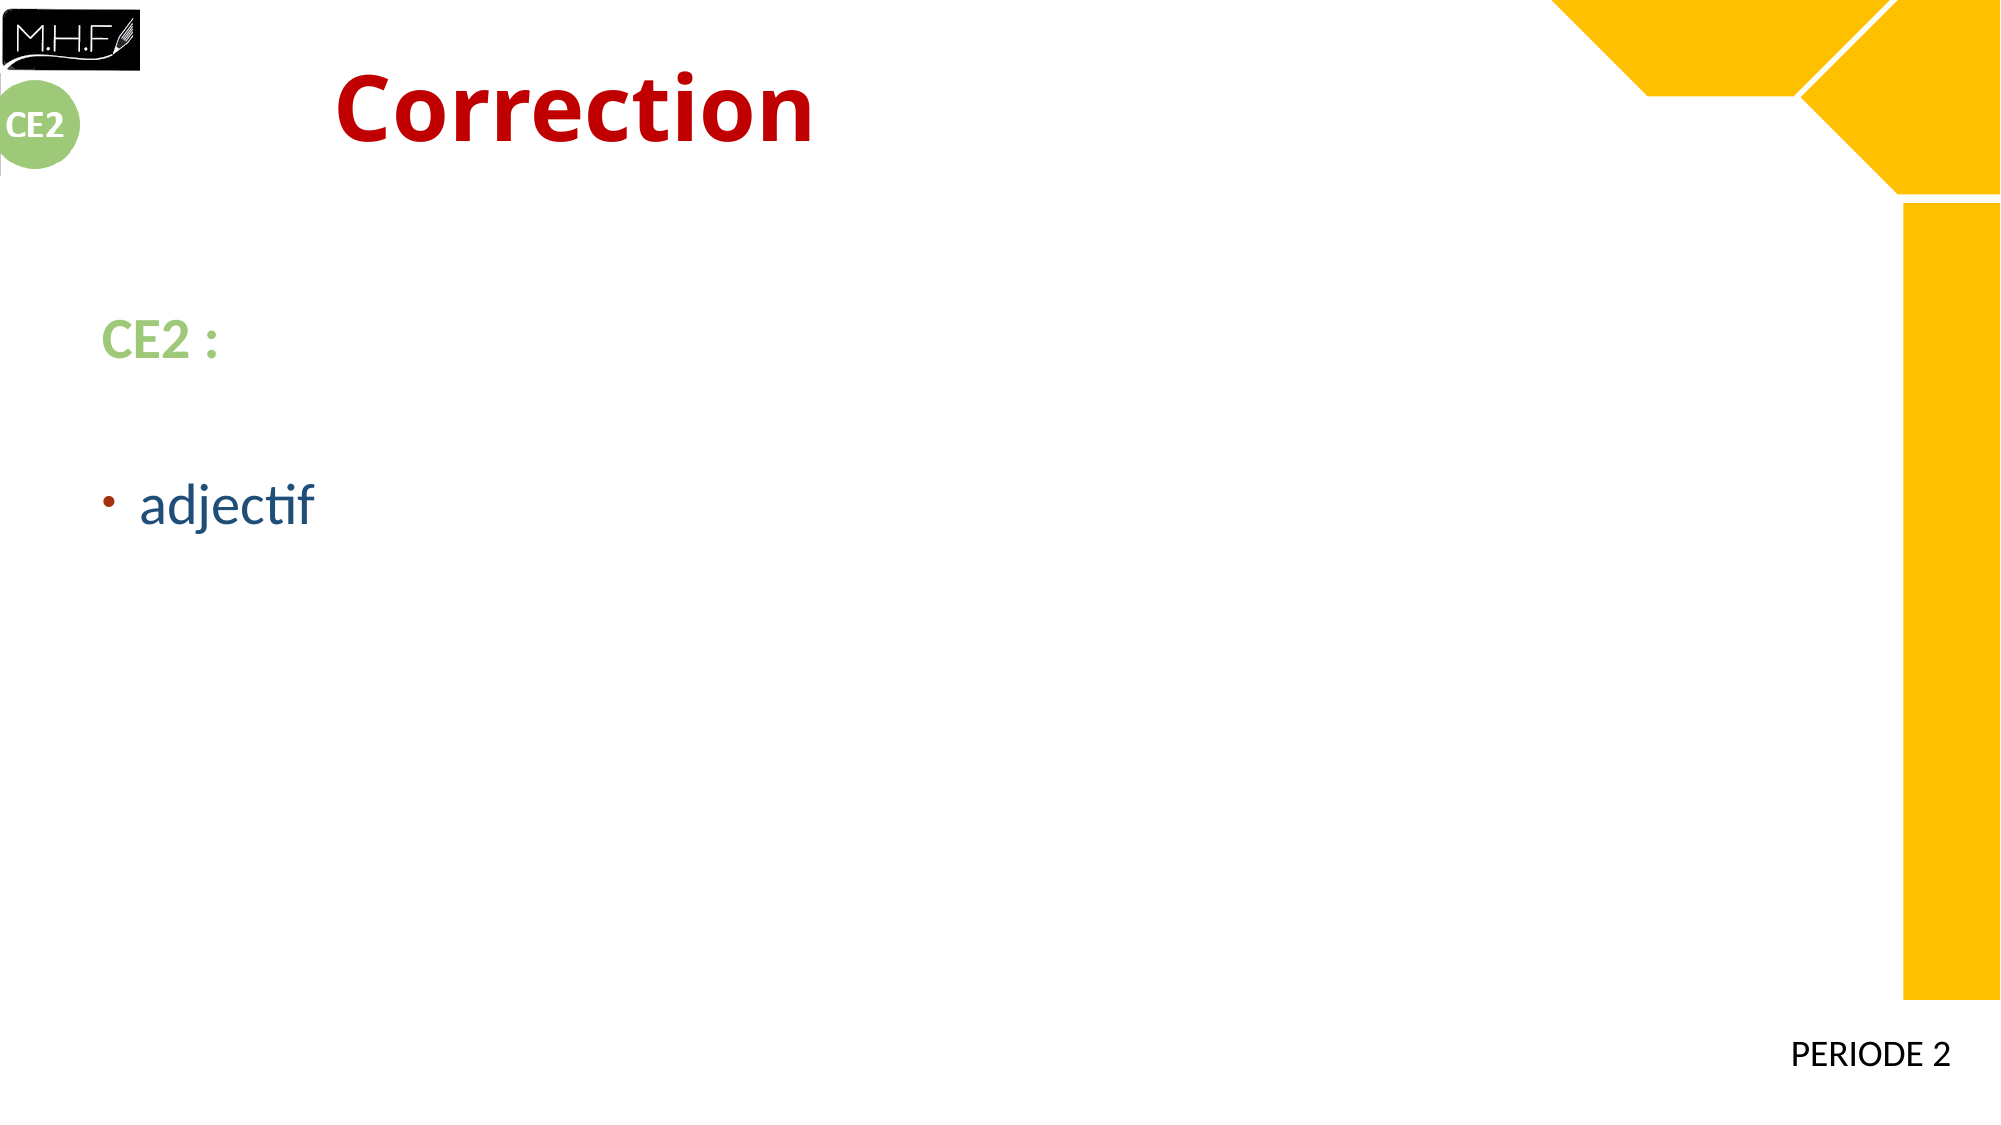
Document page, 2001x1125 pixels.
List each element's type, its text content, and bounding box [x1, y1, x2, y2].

title Correction [318, 3, 1865, 221]
text_box [1902, 202, 2000, 1001]
list CE2 : adjectif [86, 300, 1633, 1015]
text_box [1799, 0, 2000, 196]
picture [0, 7, 140, 176]
text_box PERIODE 2 [1362, 1021, 1967, 1125]
text_box [1549, 0, 1892, 98]
